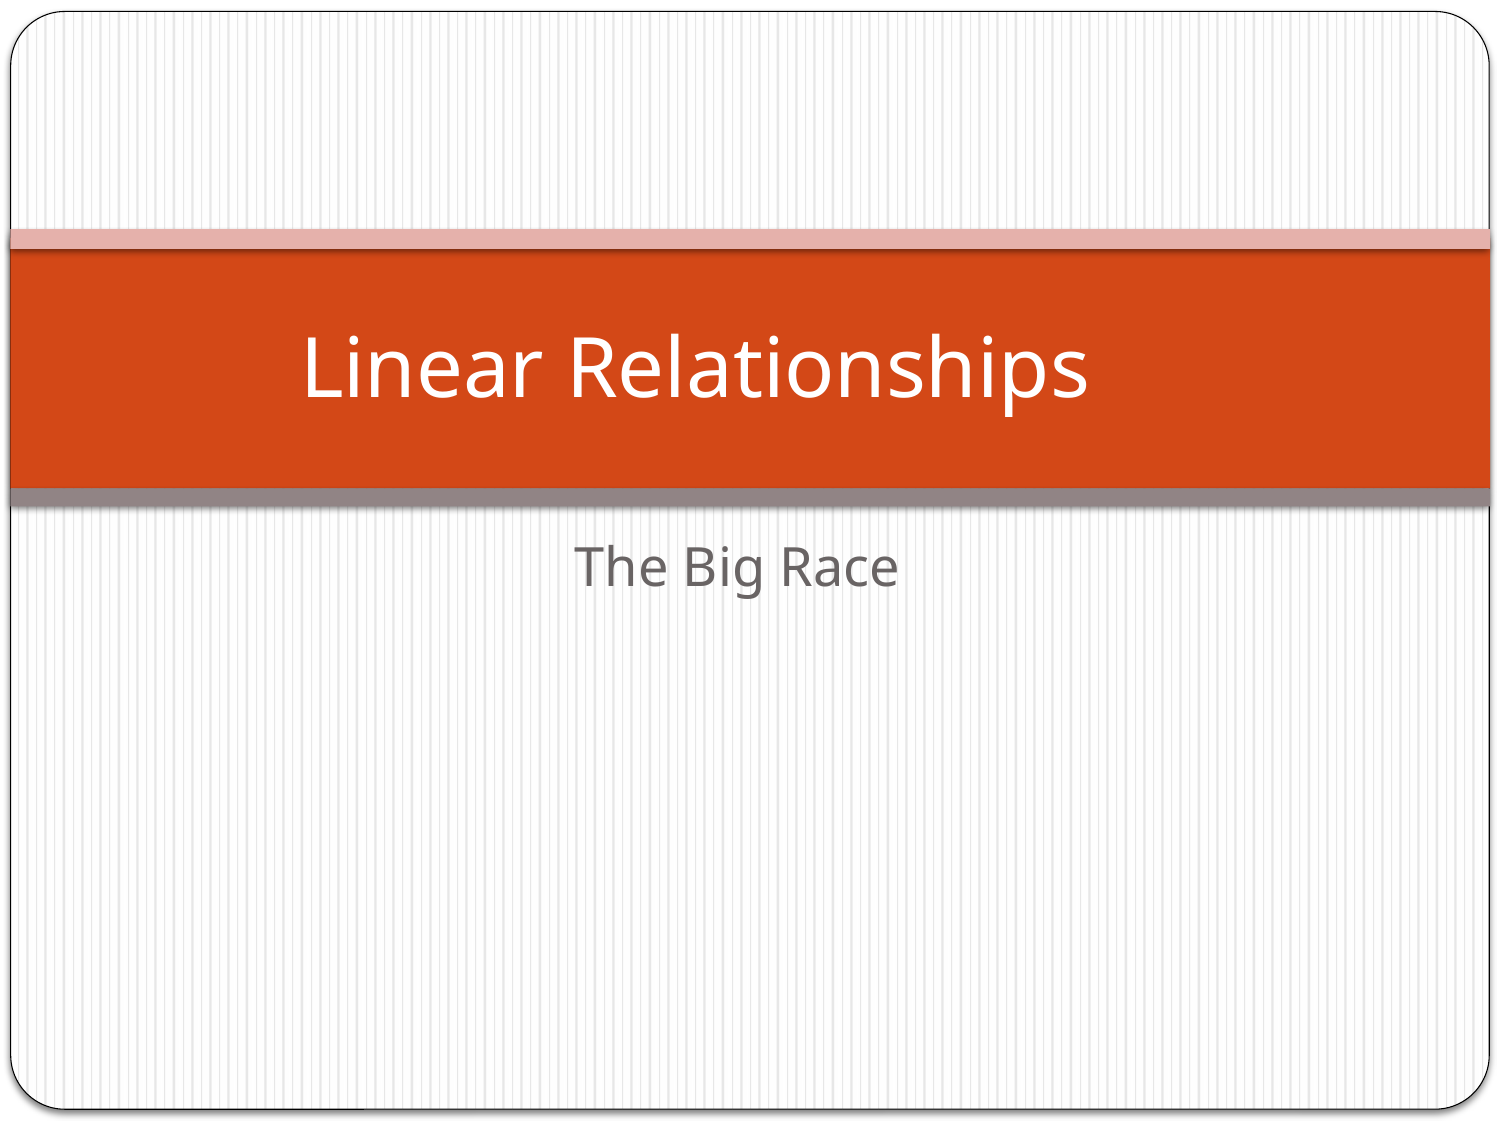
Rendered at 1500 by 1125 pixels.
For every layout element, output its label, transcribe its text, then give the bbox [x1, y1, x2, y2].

title Linear Relationships [75, 247, 1425, 489]
subtitle The Big Race [212, 525, 1263, 788]
